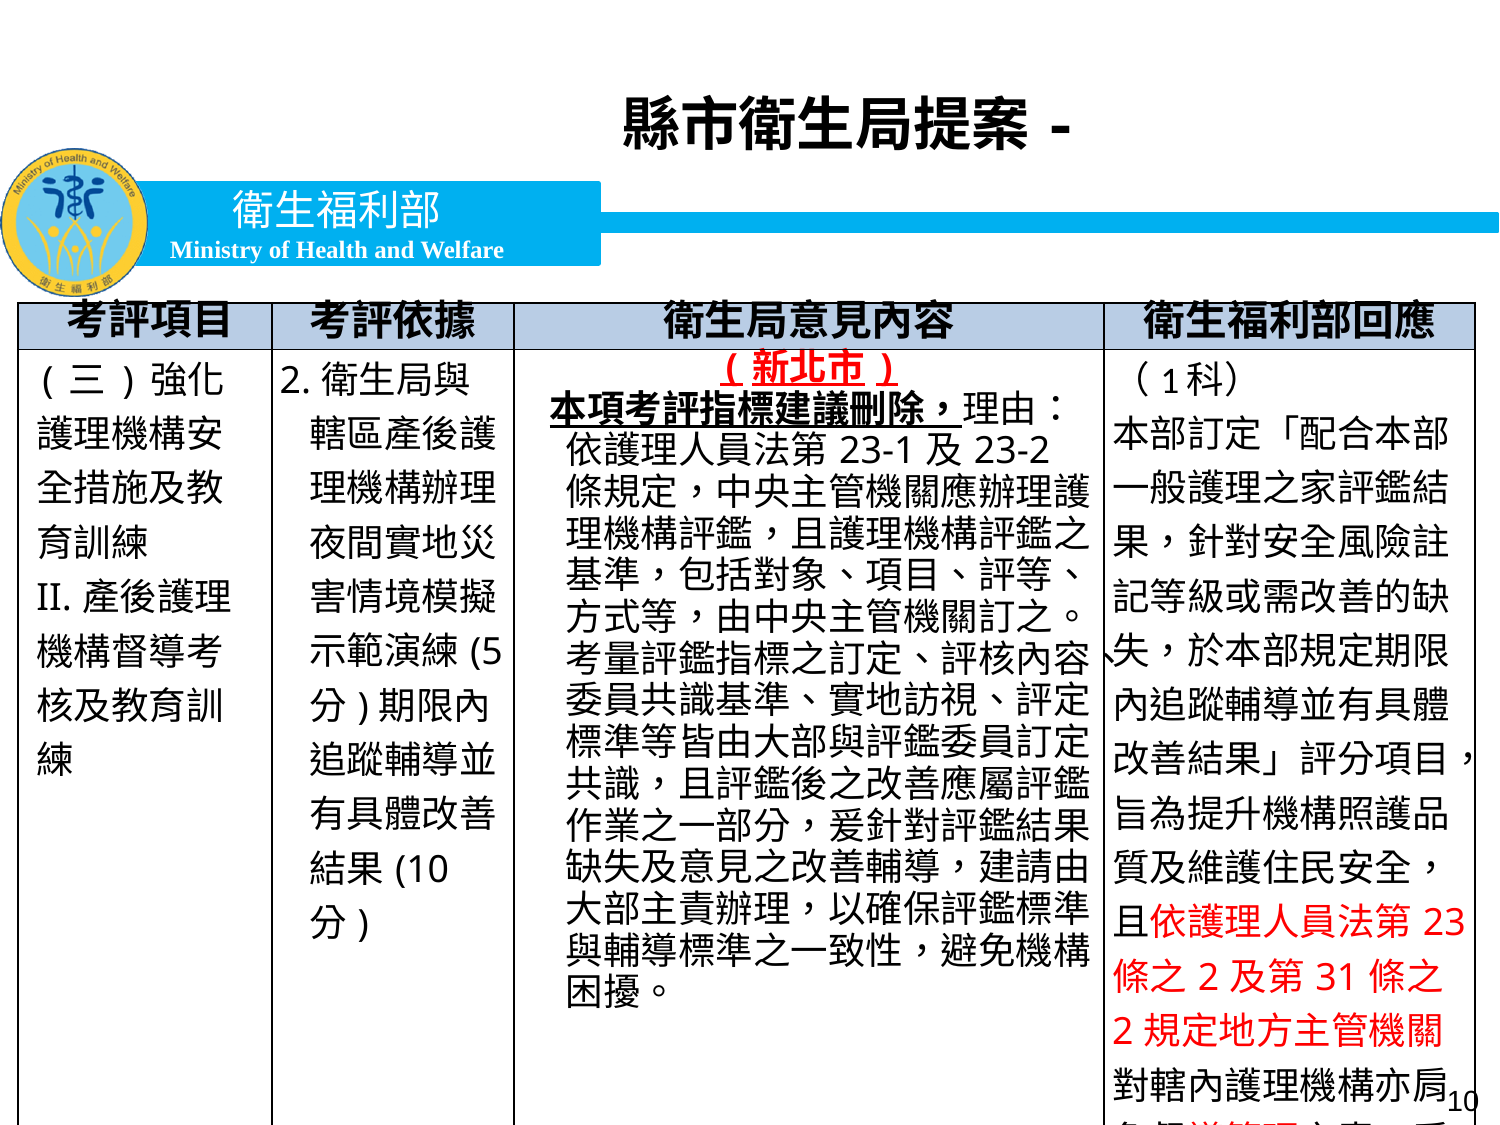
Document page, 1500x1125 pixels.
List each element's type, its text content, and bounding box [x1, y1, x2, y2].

text_box 縣市衛生局提案- [572, 79, 1128, 165]
table_header 衛生福利部回應 [1105, 304, 1474, 349]
table_header 考評依據 [273, 304, 513, 349]
table_header ­­考評項目 [19, 304, 271, 349]
table_cell （1科） 本部訂定「配合本部一般護理之家評鑑結果，針對安全風險註記等級或需改善的缺失，於本部規定期限內追蹤輔導並有具體改善結果」評分項目，旨為提升機構照護品質及維護住民安全，且依護理人員法第23條之2及第31條之2規定地方主管機關對轄內護理機構亦肩負督導管理之責，爰維持原定評分內容。 [1105, 350, 1474, 1125]
slide_number 10 [1144, 1069, 1495, 1125]
table_header 衛生局意見內容 [515, 304, 1103, 349]
table_cell 2.衛生局與轄區產後護理機構辦理夜間實地災害情境模擬示範演練(5分)期限內追蹤輔導並有具體改善結果(10分) [273, 350, 513, 1125]
table_cell (三)強化護理機構安全措施及教育訓練 II.產後護理機構督導考核及教育訓練 [19, 350, 271, 1125]
picture [0, 148, 148, 297]
table_cell (新北市) 本項考評指標建議刪除，理由：依護理人員法第23-1及23-2條規定，中央主管機關應辦理護理機構評鑑，且護理機構評鑑之基準，包括對象、項目、評等、方式等，由中央主管機關訂之。考量評鑑指標之訂定、評核內容、委員共識基準、實地訪視、評定標準等皆由大部與評鑑委員訂定共識，且評鑑後之改善應屬評鑑作業之一部分，爰針對評鑑結果缺失及意見之改善輔導，建請由大部主責辦理，以確保評鑑標準與輔導標準之一致性，避免機構困擾。 [515, 350, 1103, 1125]
